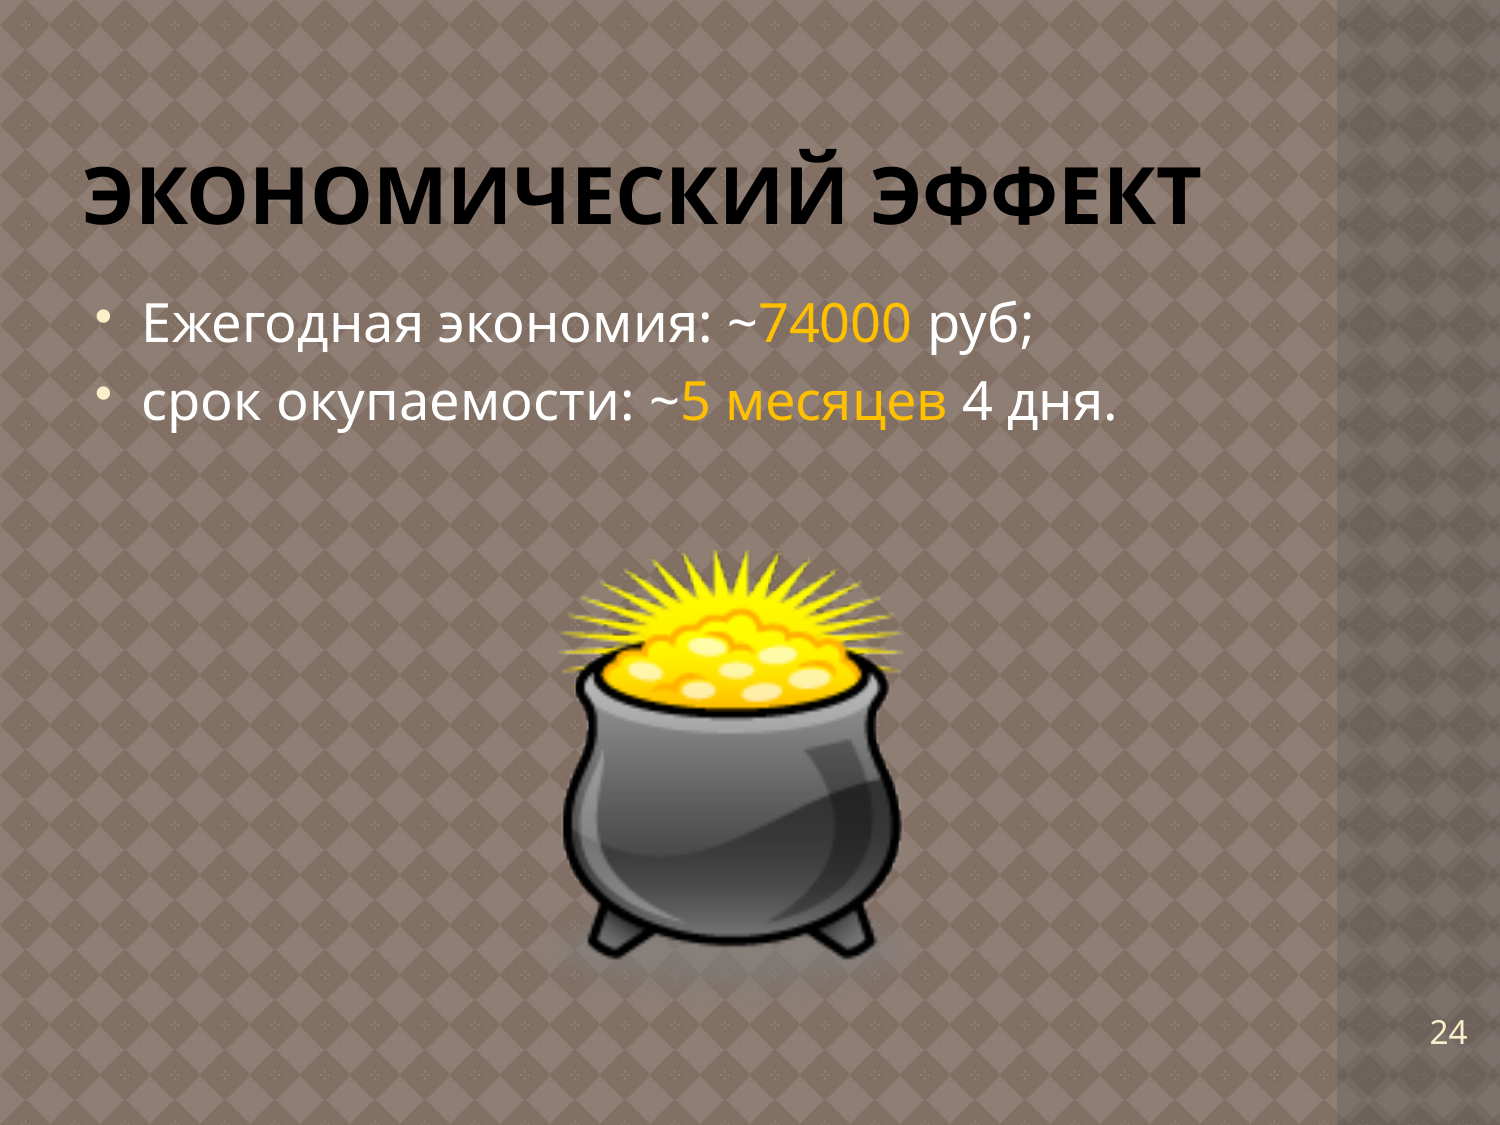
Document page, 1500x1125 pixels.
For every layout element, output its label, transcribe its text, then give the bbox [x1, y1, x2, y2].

title Экономический эффект [75, 52, 1263, 240]
slide_number 24 [1371, 1019, 1468, 1057]
picture [503, 550, 962, 1009]
list Ежегодная экономия: ~74000 руб; срок окупаемости: ~5 месяцев 4 дня. [82, 281, 1270, 1077]
